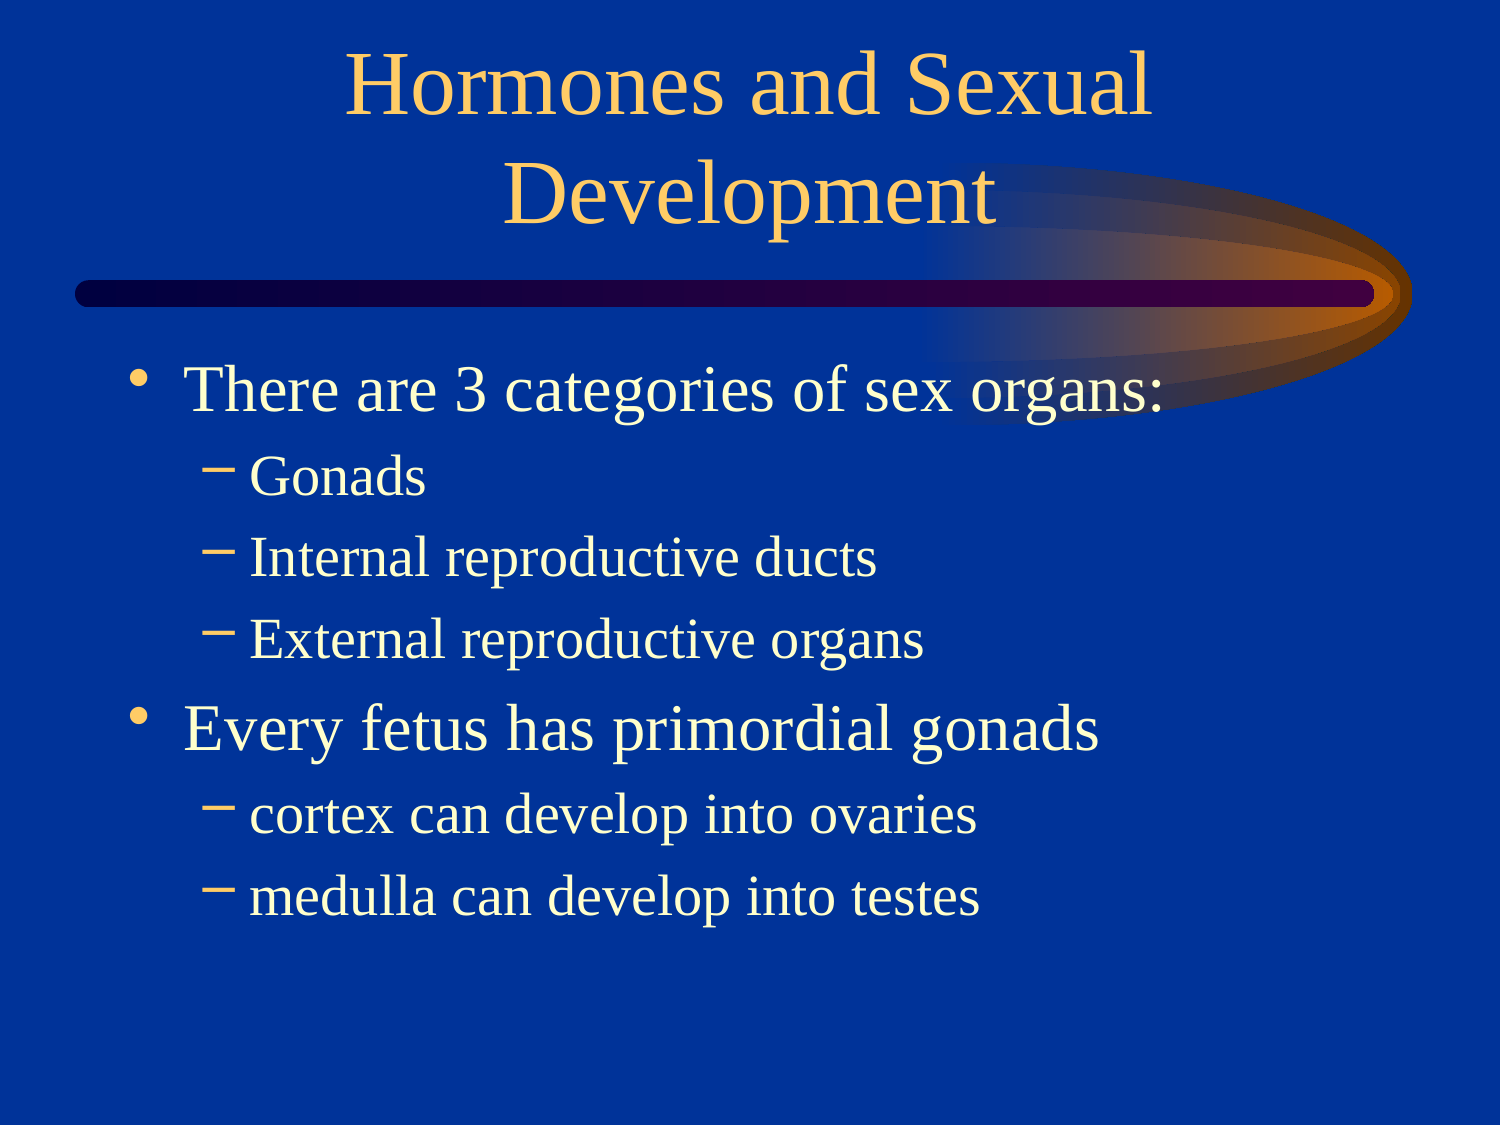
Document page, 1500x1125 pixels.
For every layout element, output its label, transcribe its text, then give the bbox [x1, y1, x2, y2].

list There are 3 categories of sex organs: Gonads Internal reproductive ducts External reproductive organs Every fetus has primordial gonads cortex can develop into ovaries medulla can develop into testes [112, 337, 1388, 1013]
title Hormones and Sexual Development [112, 62, 1388, 251]
